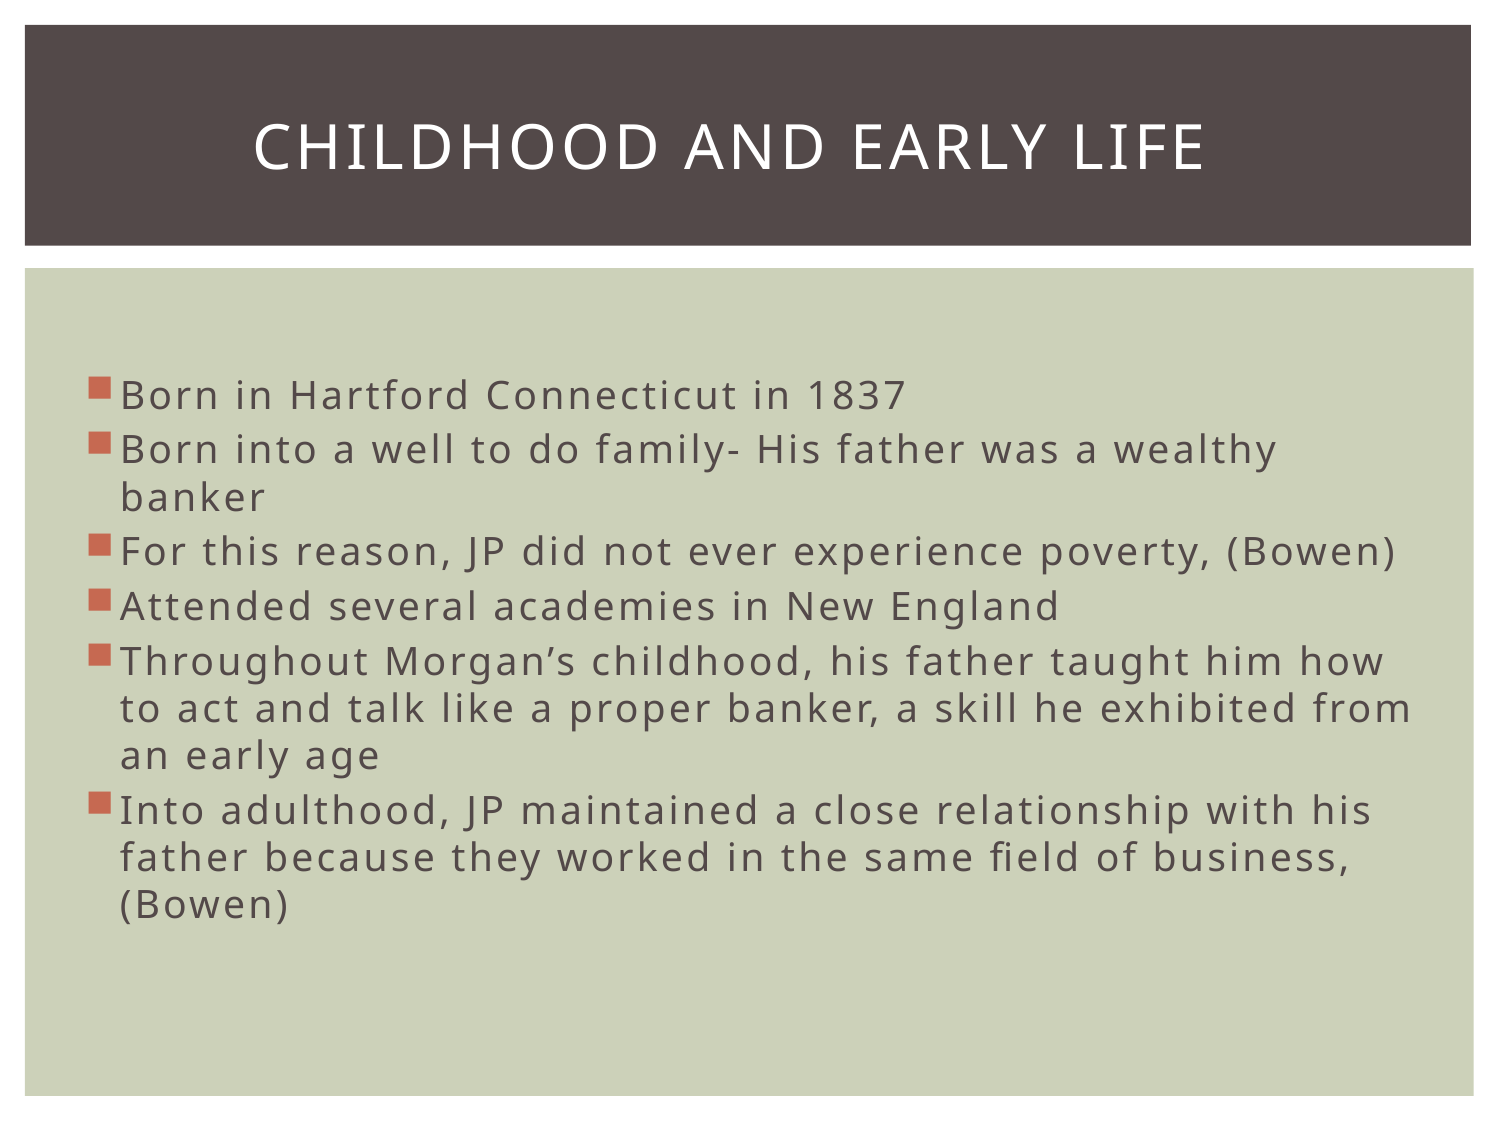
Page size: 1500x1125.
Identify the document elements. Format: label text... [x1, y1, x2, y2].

title Childhood and Early Life [62, 58, 1438, 232]
list Born in Hartford Connecticut in 1837 Born into a well to do family- His father was a wealthy banker For this reason, JP did not ever experience poverty, (Bowen) Attended several academies in New England Throughout Morgan’s childhood, his father taught him how to act and talk like a proper banker, a skill he exhibited from an early age Into adulthood, JP maintained a close relationship with his father because they worked in the same field of business, (Bowen) [62, 362, 1442, 1056]
